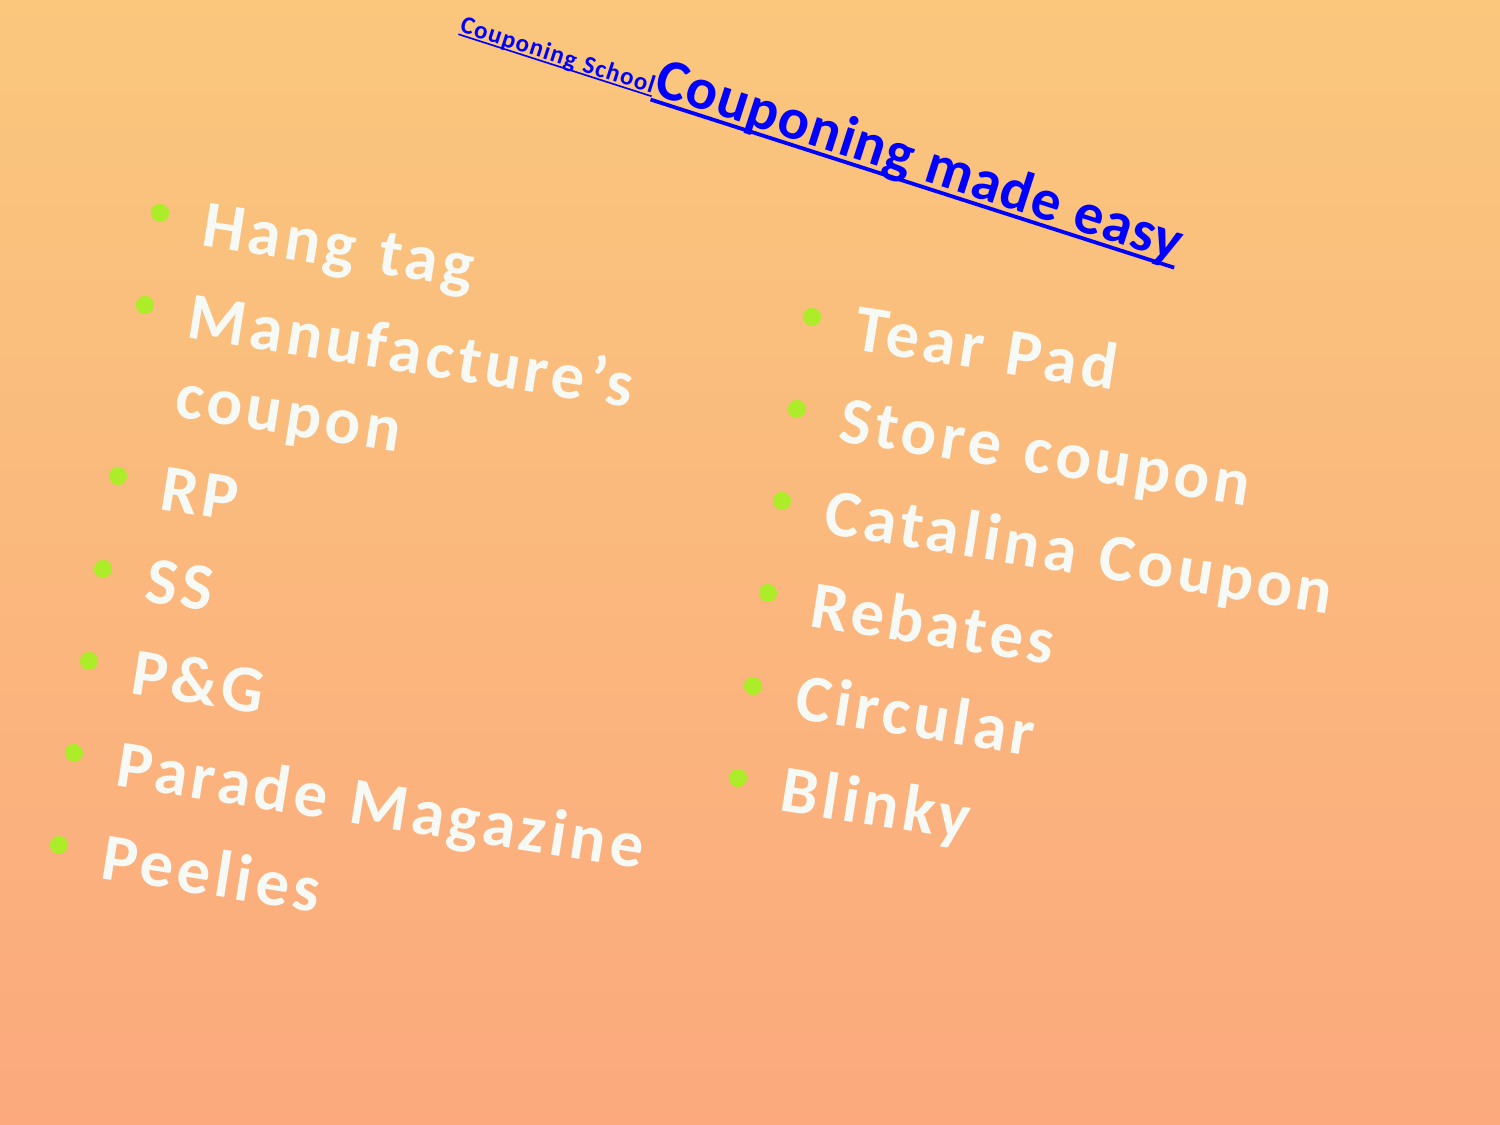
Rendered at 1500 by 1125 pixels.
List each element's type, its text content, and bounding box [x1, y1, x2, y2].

title Couponing School Couponing made easy [139, 0, 1228, 325]
list Hang tag Manufacture’s coupon RP SS P&G Parade Magazine Peelies Tear Pad Store coupon Catalina Coupon Rebates Circular Blinky [25, 160, 1475, 1107]
